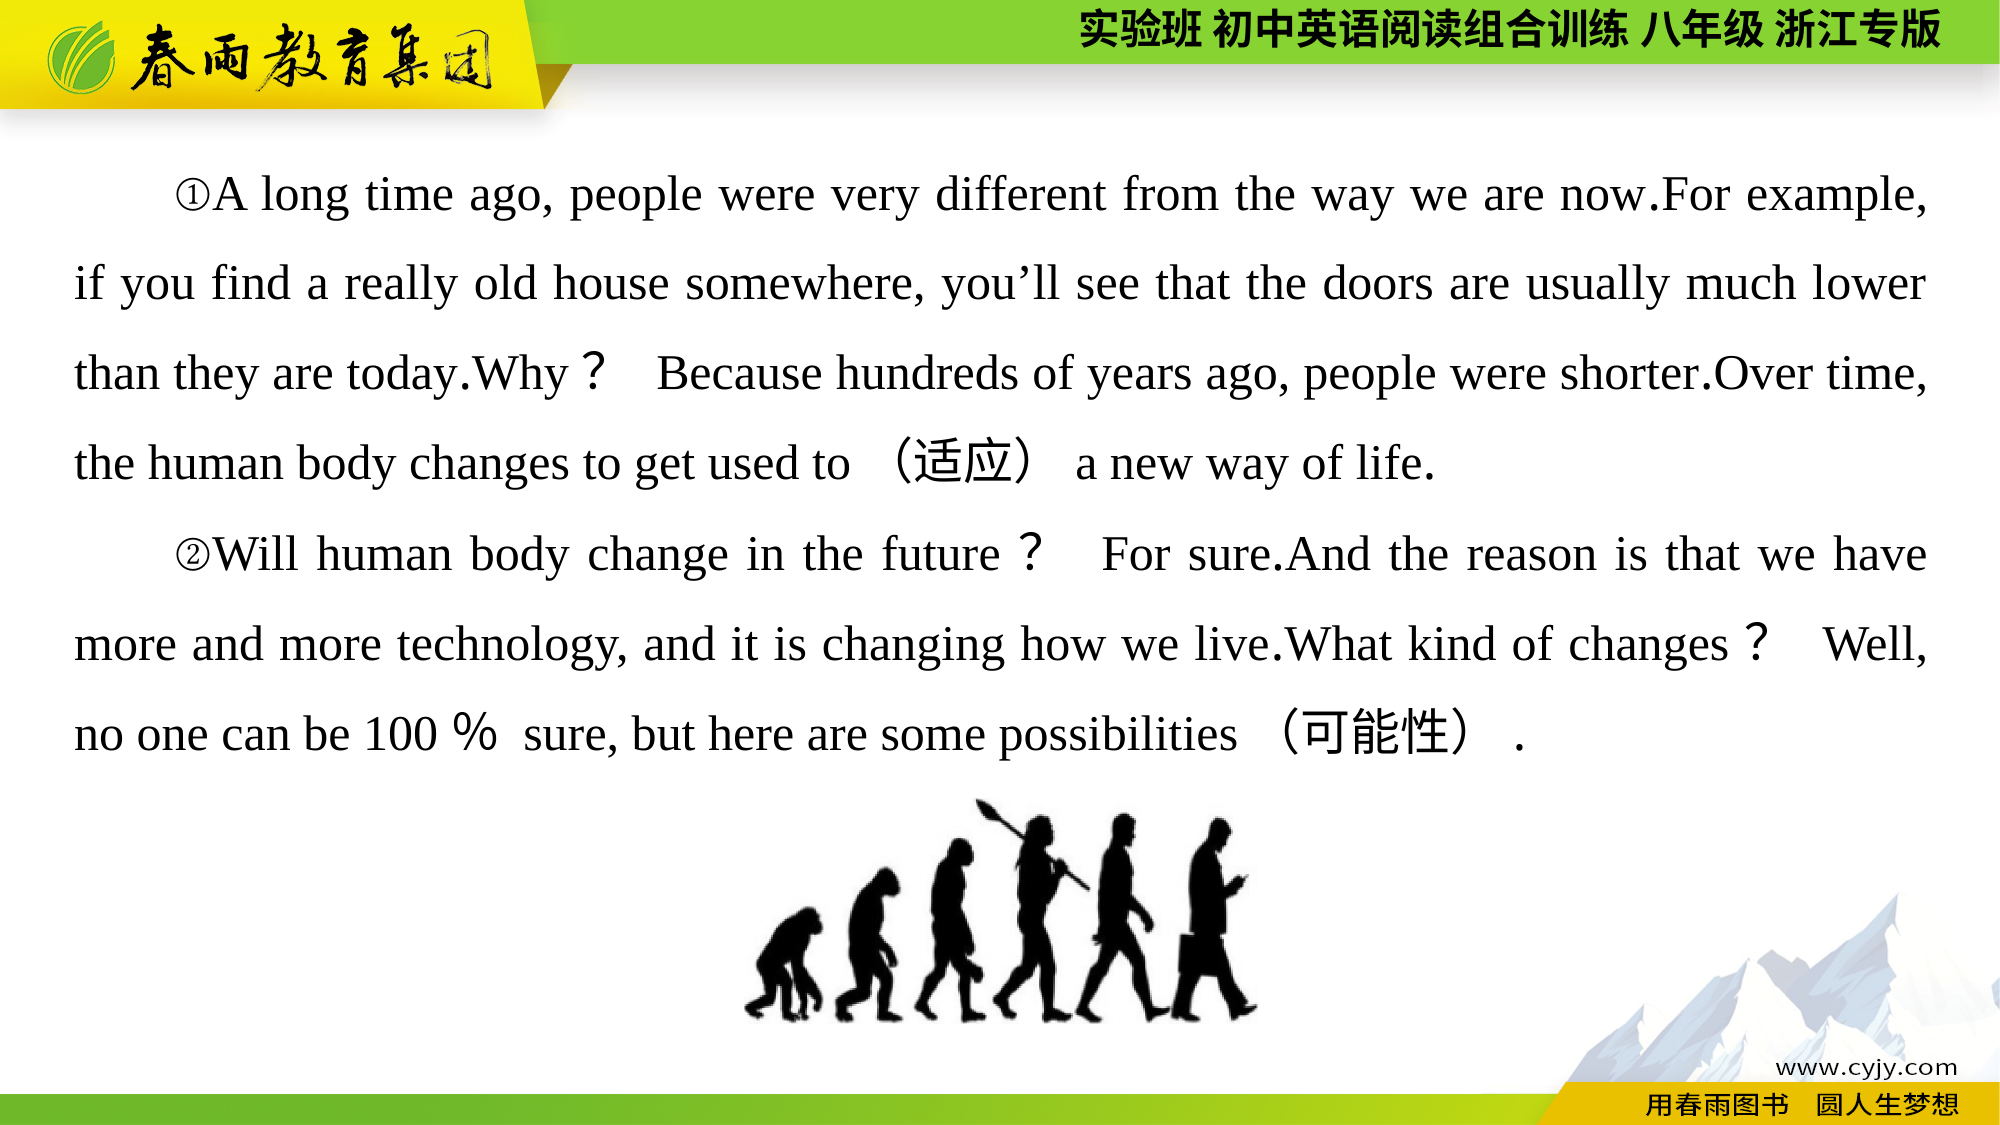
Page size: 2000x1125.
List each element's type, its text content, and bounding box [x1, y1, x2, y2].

picture [0, 0, 2000, 1125]
list ①A long time ago, people were very different from the way we are now.For example, if you find a really old house somewhere, you’ll see that the doors are usually much lower than they are today.Why？ Because hundreds of years ago, people were shorter.Over time, the human body changes to get used to（适应）a new way of life. ②Will human body change in the future？ For sure.And the reason is that we have more and more technology, and it is changing how we live.What kind of changes？ Well, no one can be 100％ sure, but here are some possibilities（可能性）. [59, 122, 1944, 763]
